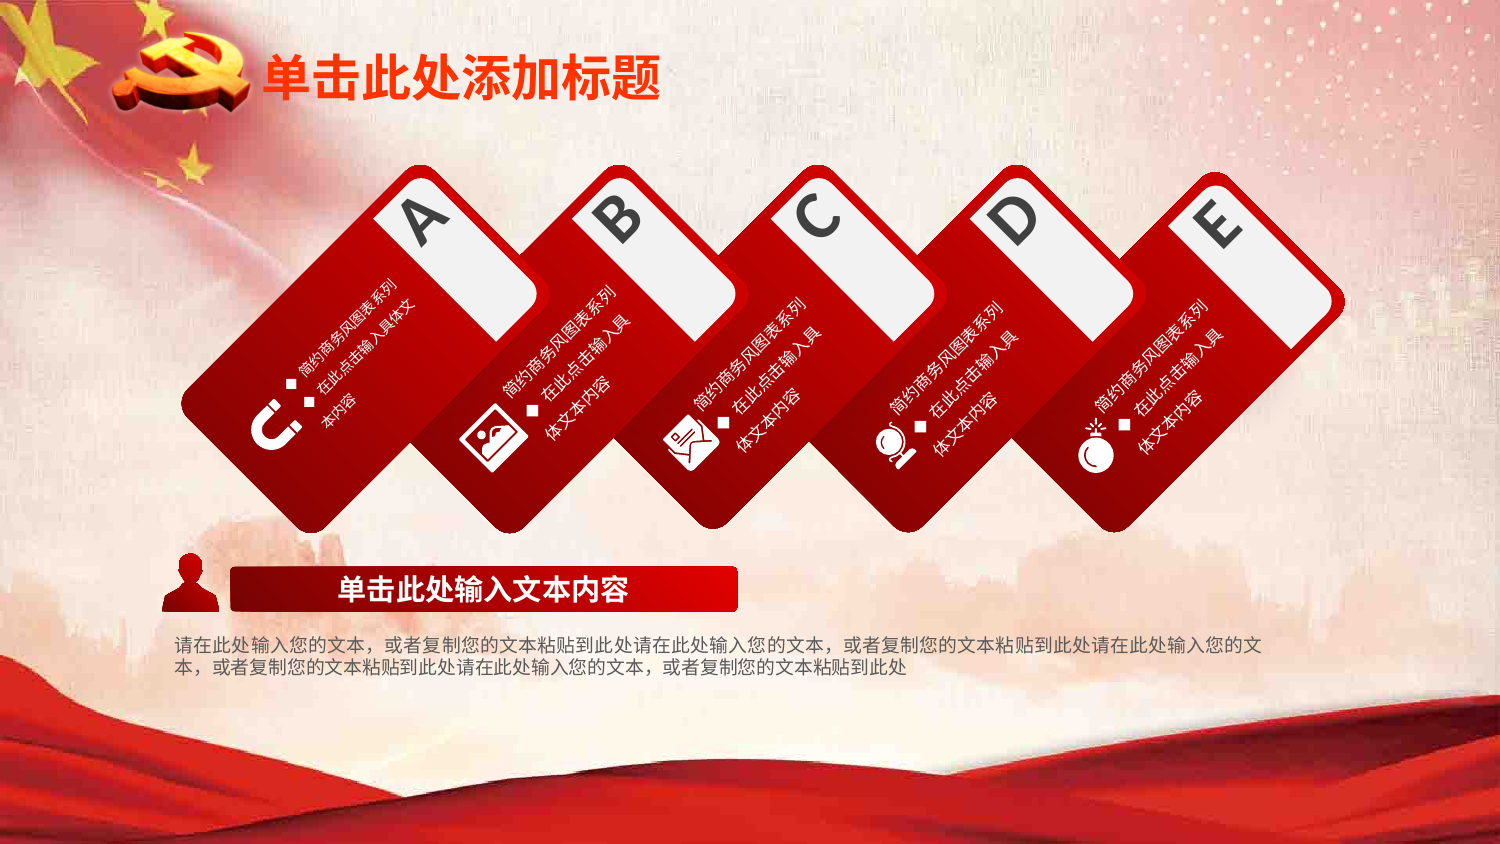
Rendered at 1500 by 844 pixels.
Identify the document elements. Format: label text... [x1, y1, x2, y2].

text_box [162, 550, 738, 612]
text_box 请在此处输入您的文本，或者复制您的文本粘贴到此处请在此处输入您的文本，或者复制您的文本粘贴到此处请在此处输入您的文本，或者复制您的文本粘贴到此处请在此处输入您的文本，或者复制您的文本粘贴到此处 [163, 628, 974, 684]
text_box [974, 173, 1364, 684]
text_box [967, 167, 1166, 677]
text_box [569, 167, 768, 677]
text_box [179, 612, 569, 677]
text_box 单击此处添加标题 [259, 38, 677, 114]
picture [0, 0, 1500, 844]
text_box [179, 167, 569, 550]
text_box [768, 167, 967, 677]
